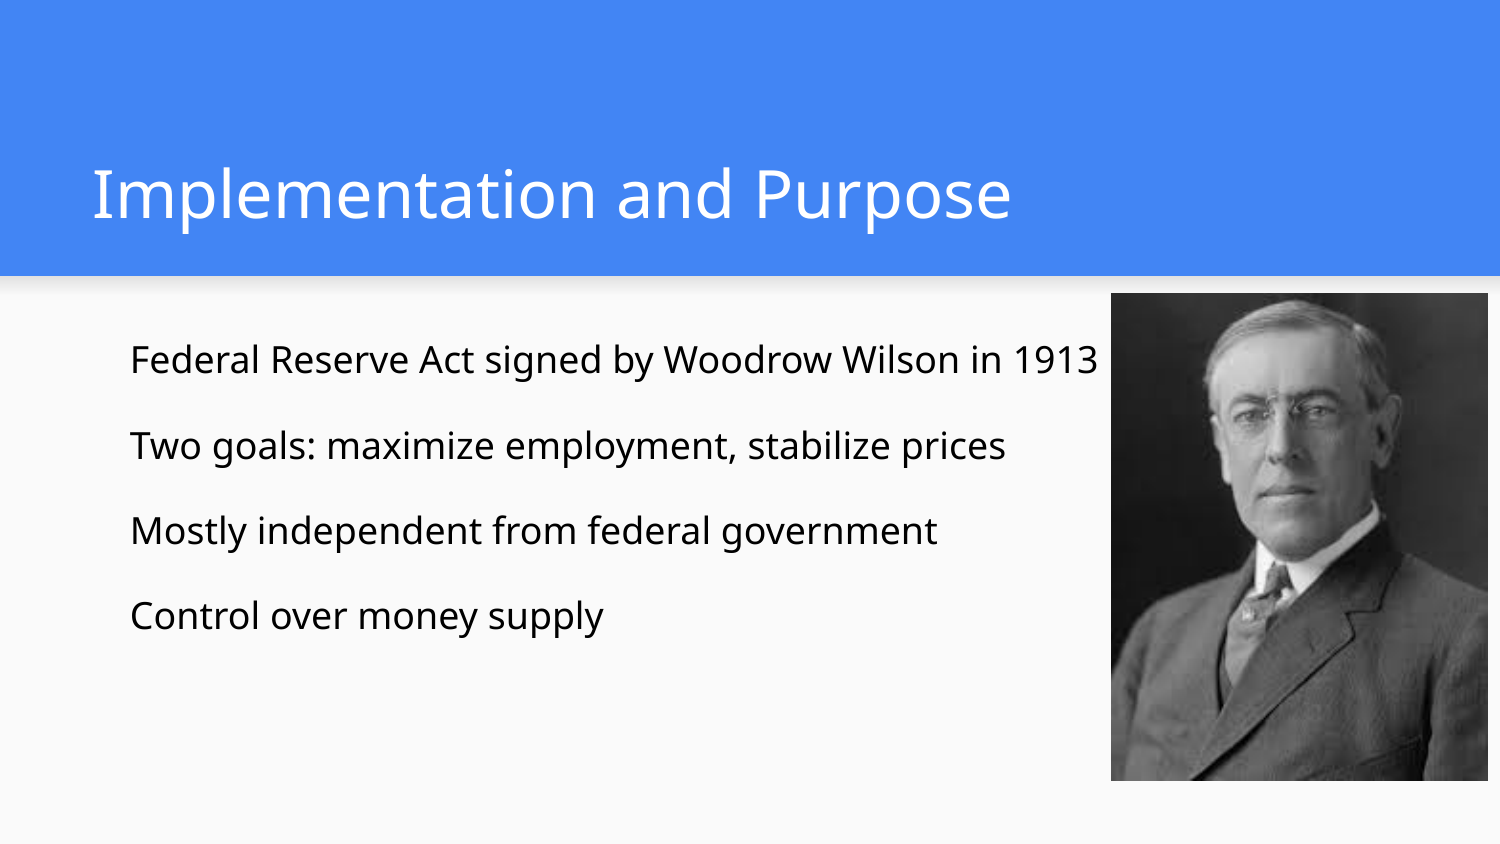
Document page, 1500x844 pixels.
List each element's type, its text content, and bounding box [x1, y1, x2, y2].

picture [1111, 293, 1489, 781]
title Implementation and Purpose [77, 121, 1427, 248]
list Federal Reserve Act signed by Woodrow Wilson in 1913 Two goals: maximize employment, stabilize prices Mostly independent from federal government Control over money supply [77, 314, 1106, 760]
